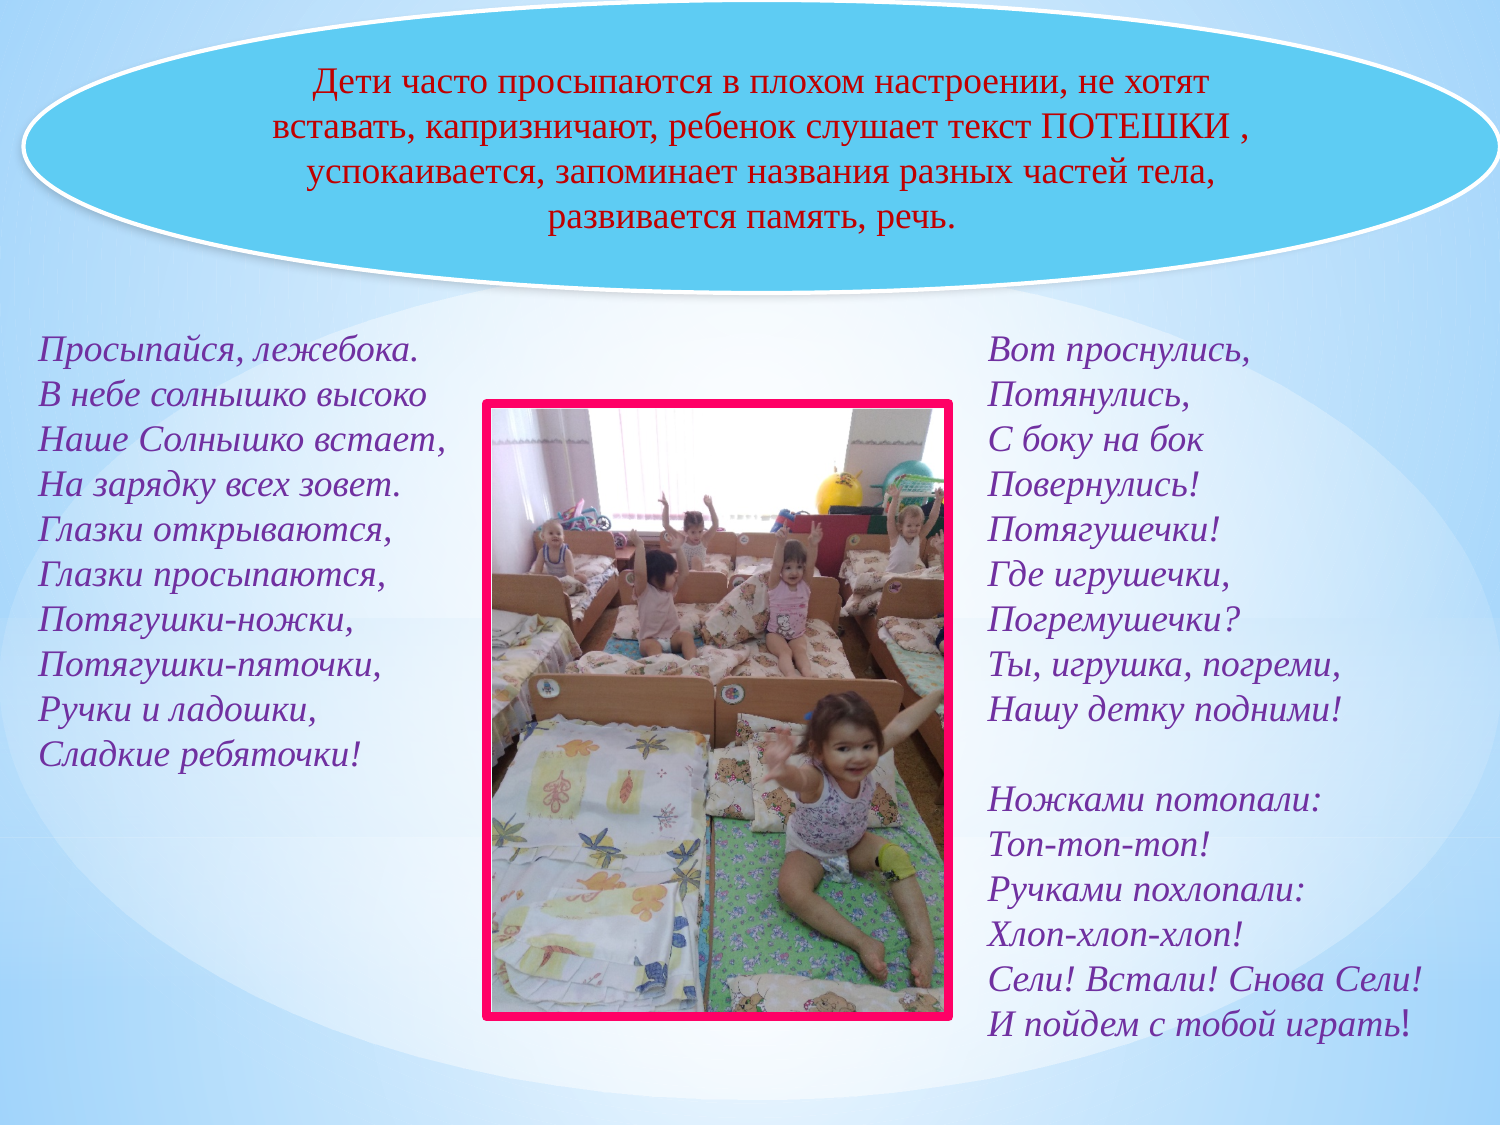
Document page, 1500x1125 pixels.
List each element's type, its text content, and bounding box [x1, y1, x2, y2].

text_box Просыпайся, лежебока. В небе солнышко высоко Наше Солнышко встает, На зарядку всех зовет. Глазки открываются, Глазки просыпаются, Потягушки-ножки, Потягушки-пяточки, Ручки и ладошки, Сладкие ребяточки! [23, 316, 493, 782]
text_box [88, 964, 972, 1039]
text_box [562, 105, 593, 166]
text_box Вот проснулись, Потянулись, С боку на бок Повернулись! Потягушечки! Где игрушечки, Погремушечки? Ты, игрушка, погреми, Нашу детку подними! Ножками потопали: Топ-топ-топ! Ручками похлопали: Хлоп-хлоп-хлоп! Сели! Встали! Снова Сели! И пойдем с тобой играть! [972, 316, 1471, 1097]
text_box Дети часто просыпаются в плохом настроении, не хотят вставать, капризничают, ребенок слушает текст ПОТЕШКИ , успокаивается, запоминает названия разных частей тела, развивается память, речь. [21, 0, 1500, 296]
picture [415, 409, 1020, 1011]
